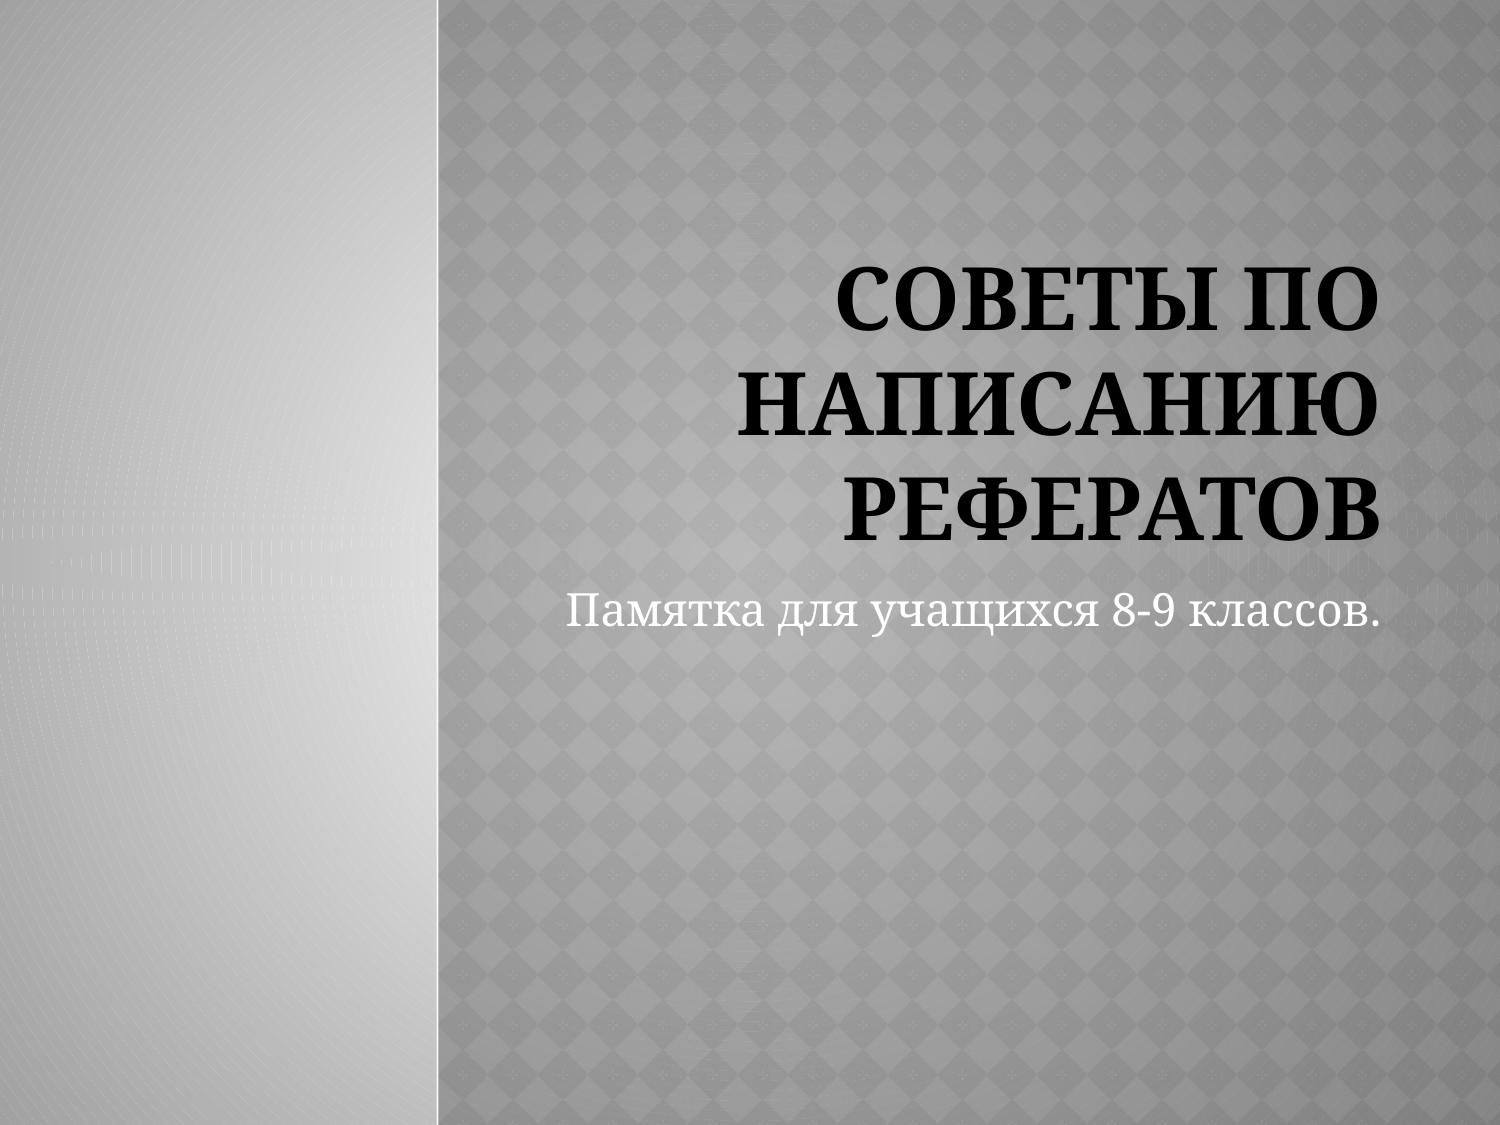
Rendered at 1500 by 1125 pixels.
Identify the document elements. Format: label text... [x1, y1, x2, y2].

title Советы по написанию рефератов [552, 87, 1390, 558]
subtitle Памятка для учащихся 8-9 классов. [550, 580, 1390, 762]
